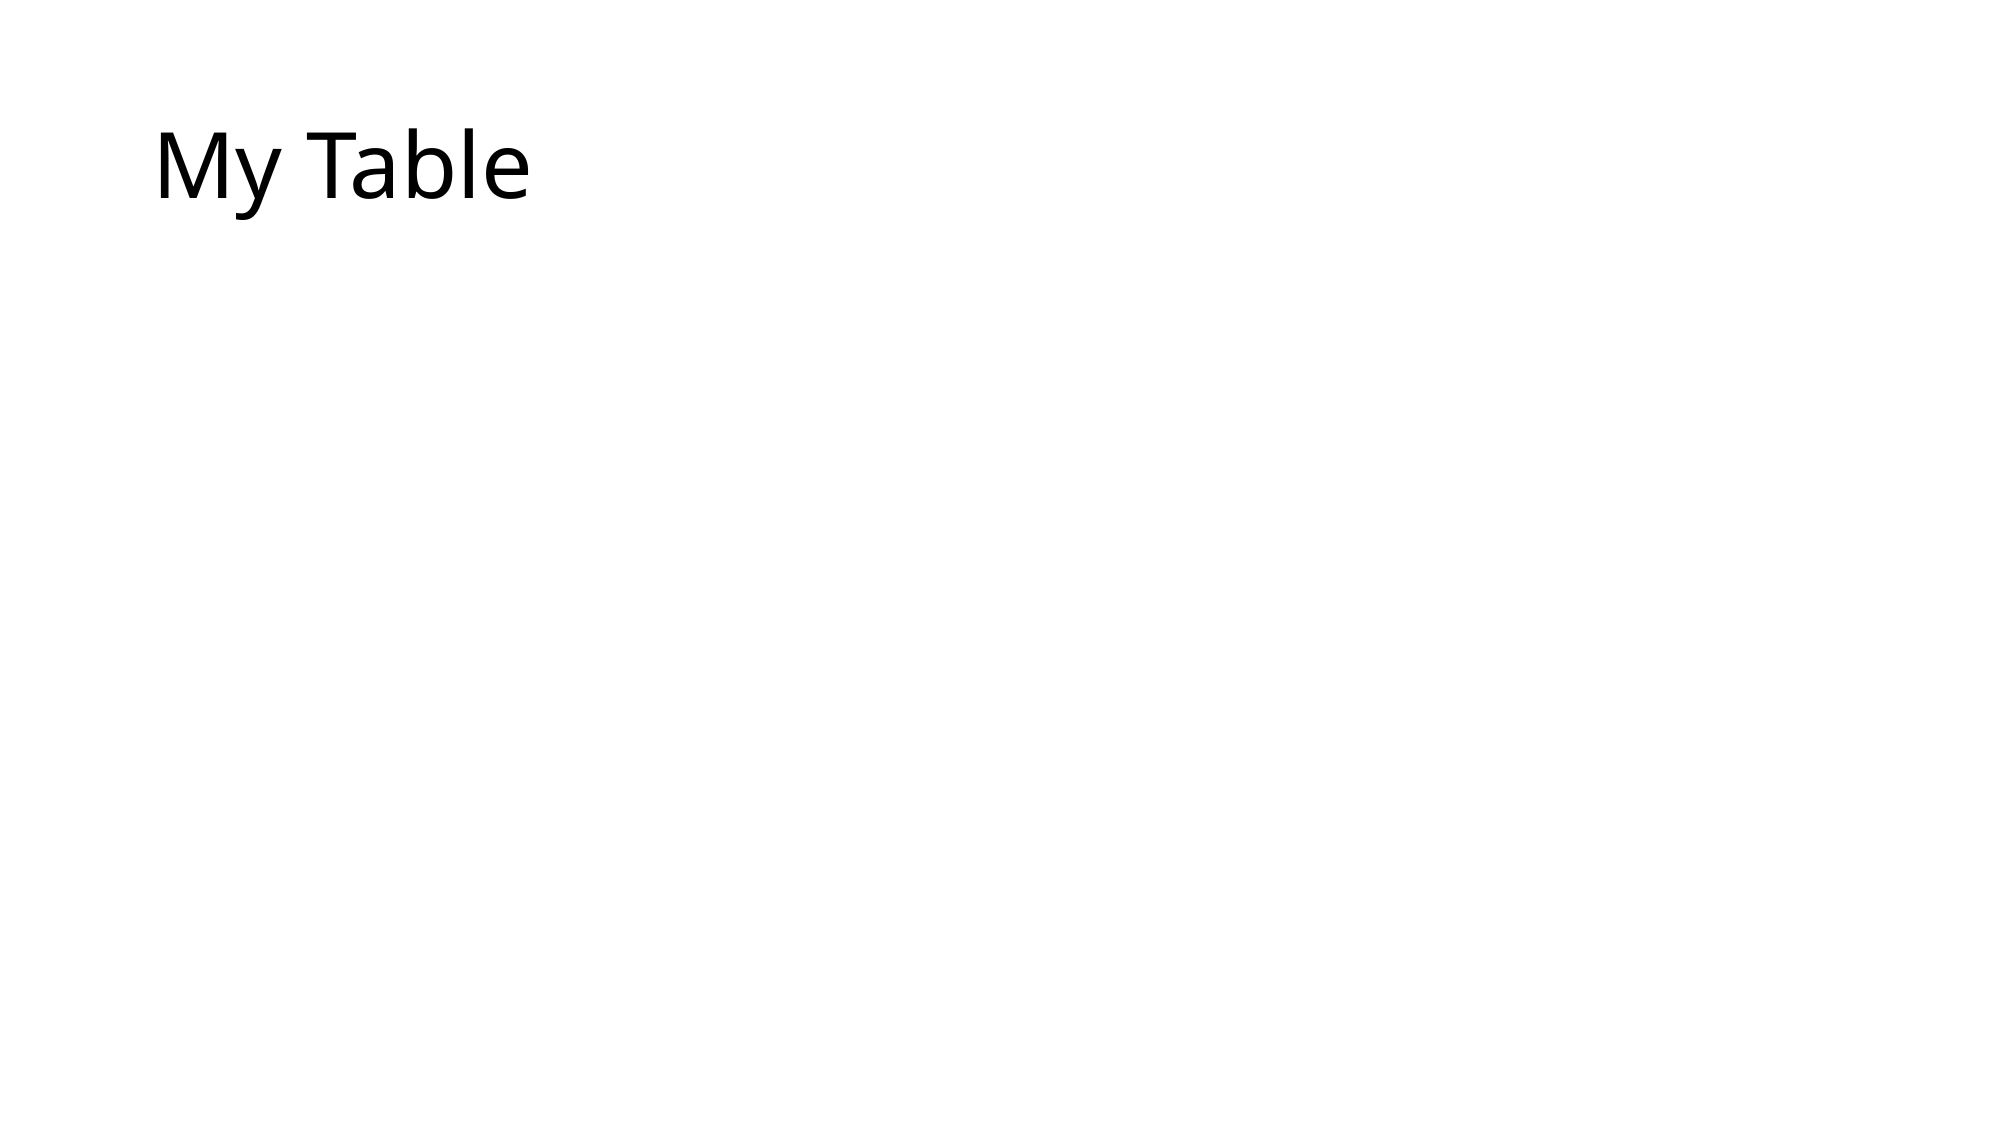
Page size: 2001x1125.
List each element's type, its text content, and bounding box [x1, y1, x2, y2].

title My Table [137, 59, 1863, 278]
